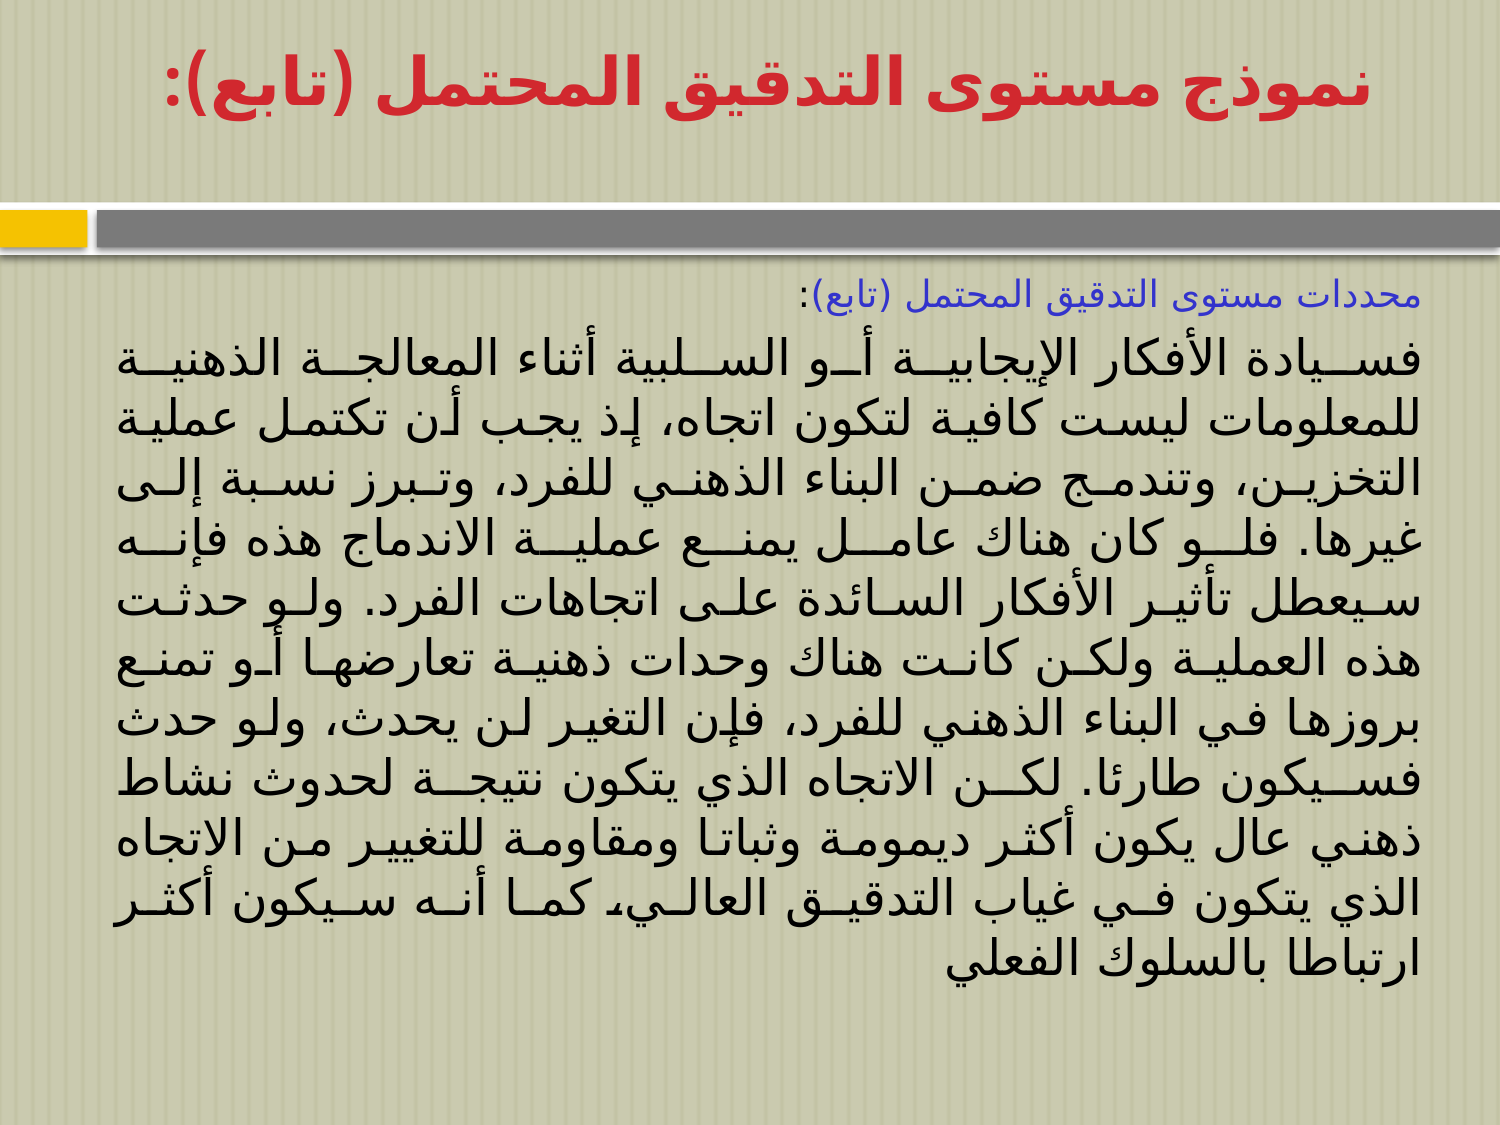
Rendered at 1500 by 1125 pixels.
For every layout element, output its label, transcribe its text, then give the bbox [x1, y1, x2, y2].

list محددات مستوى التدقيق المحتمل (تابع): فسيادة الأفكار الإيجابية أو السلبية أثناء المعالجة الذهنية للمعلومات ليست كافية لتكون اتجاه، إذ يجب أن تكتمل عملية التخزين، وتندمج ضمن البناء الذهني للفرد، وتبرز نسبة إلى غيرها. فلو كان هناك عامل يمنع عملية الاندماج هذه فإنه سيعطل تأثير الأفكار السائدة على اتجاهات الفرد. ولو حدثت هذه العملية ولكن كانت هناك وحدات ذهنية تعارضها أو تمنع بروزها في البناء الذهني للفرد، فإن التغير لن يحدث، ولو حدث فسيكون طارئا. لكن الاتجاه الذي يتكون نتيجة لحدوث نشاط ذهني عال يكون أكثر ديمومة وثباتا ومقاومة للتغيير من الاتجاه الذي يتكون في غياب التدقيق العالي، كما أنه سيكون أكثر ارتباطا بالسلوك الفعلي [100, 262, 1438, 1000]
title نموذج مستوى التدقيق المحتمل (تابع): [100, 37, 1438, 200]
